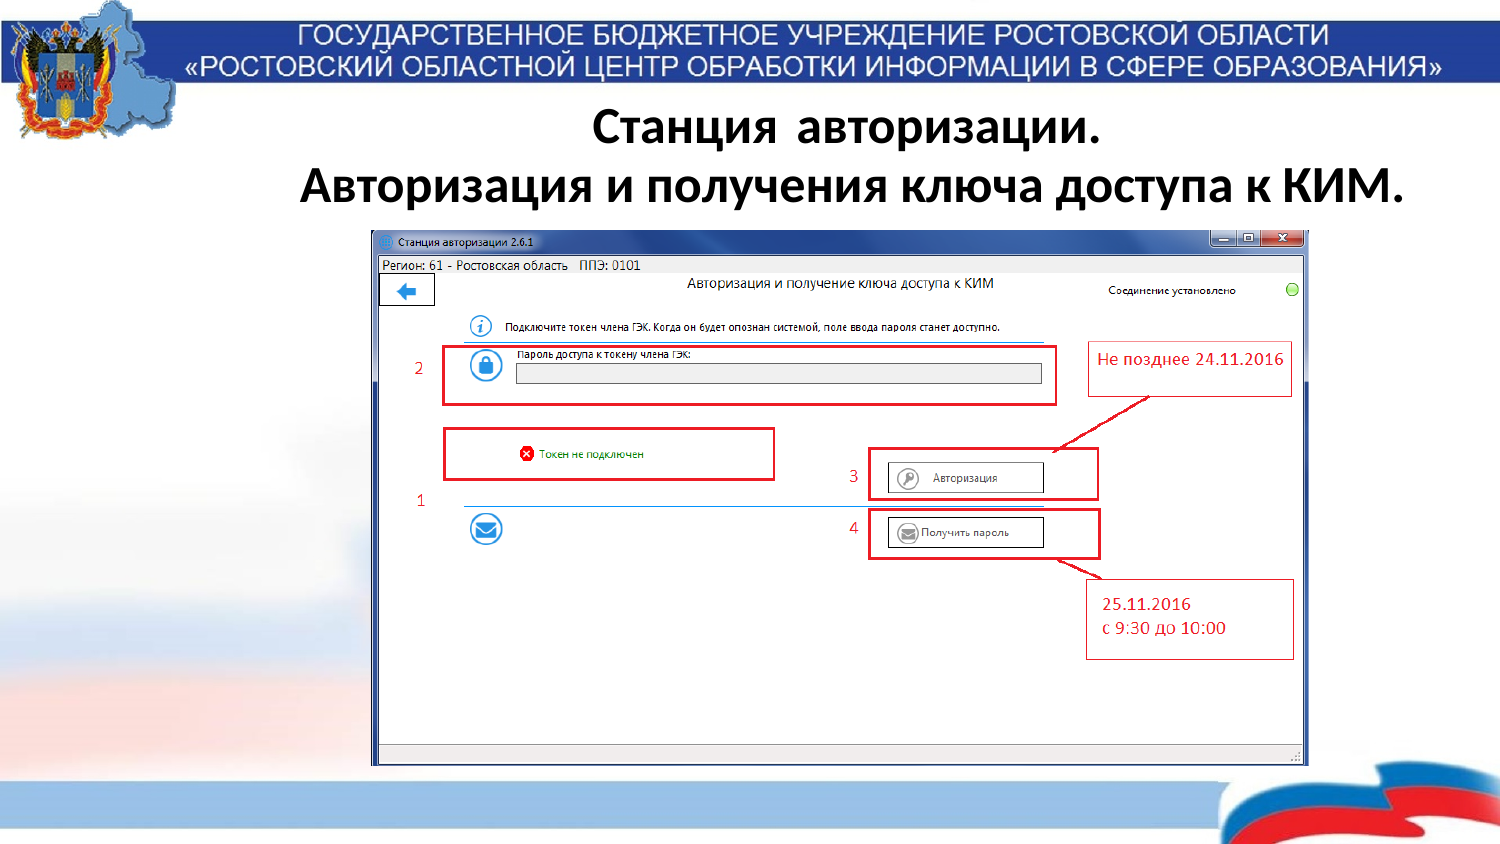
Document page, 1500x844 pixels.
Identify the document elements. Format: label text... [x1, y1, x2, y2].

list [371, 230, 1309, 766]
title Станция авторизации. Авторизация и получения ключа доступа к КИМ. [206, 67, 1500, 231]
picture [0, 0, 1500, 844]
